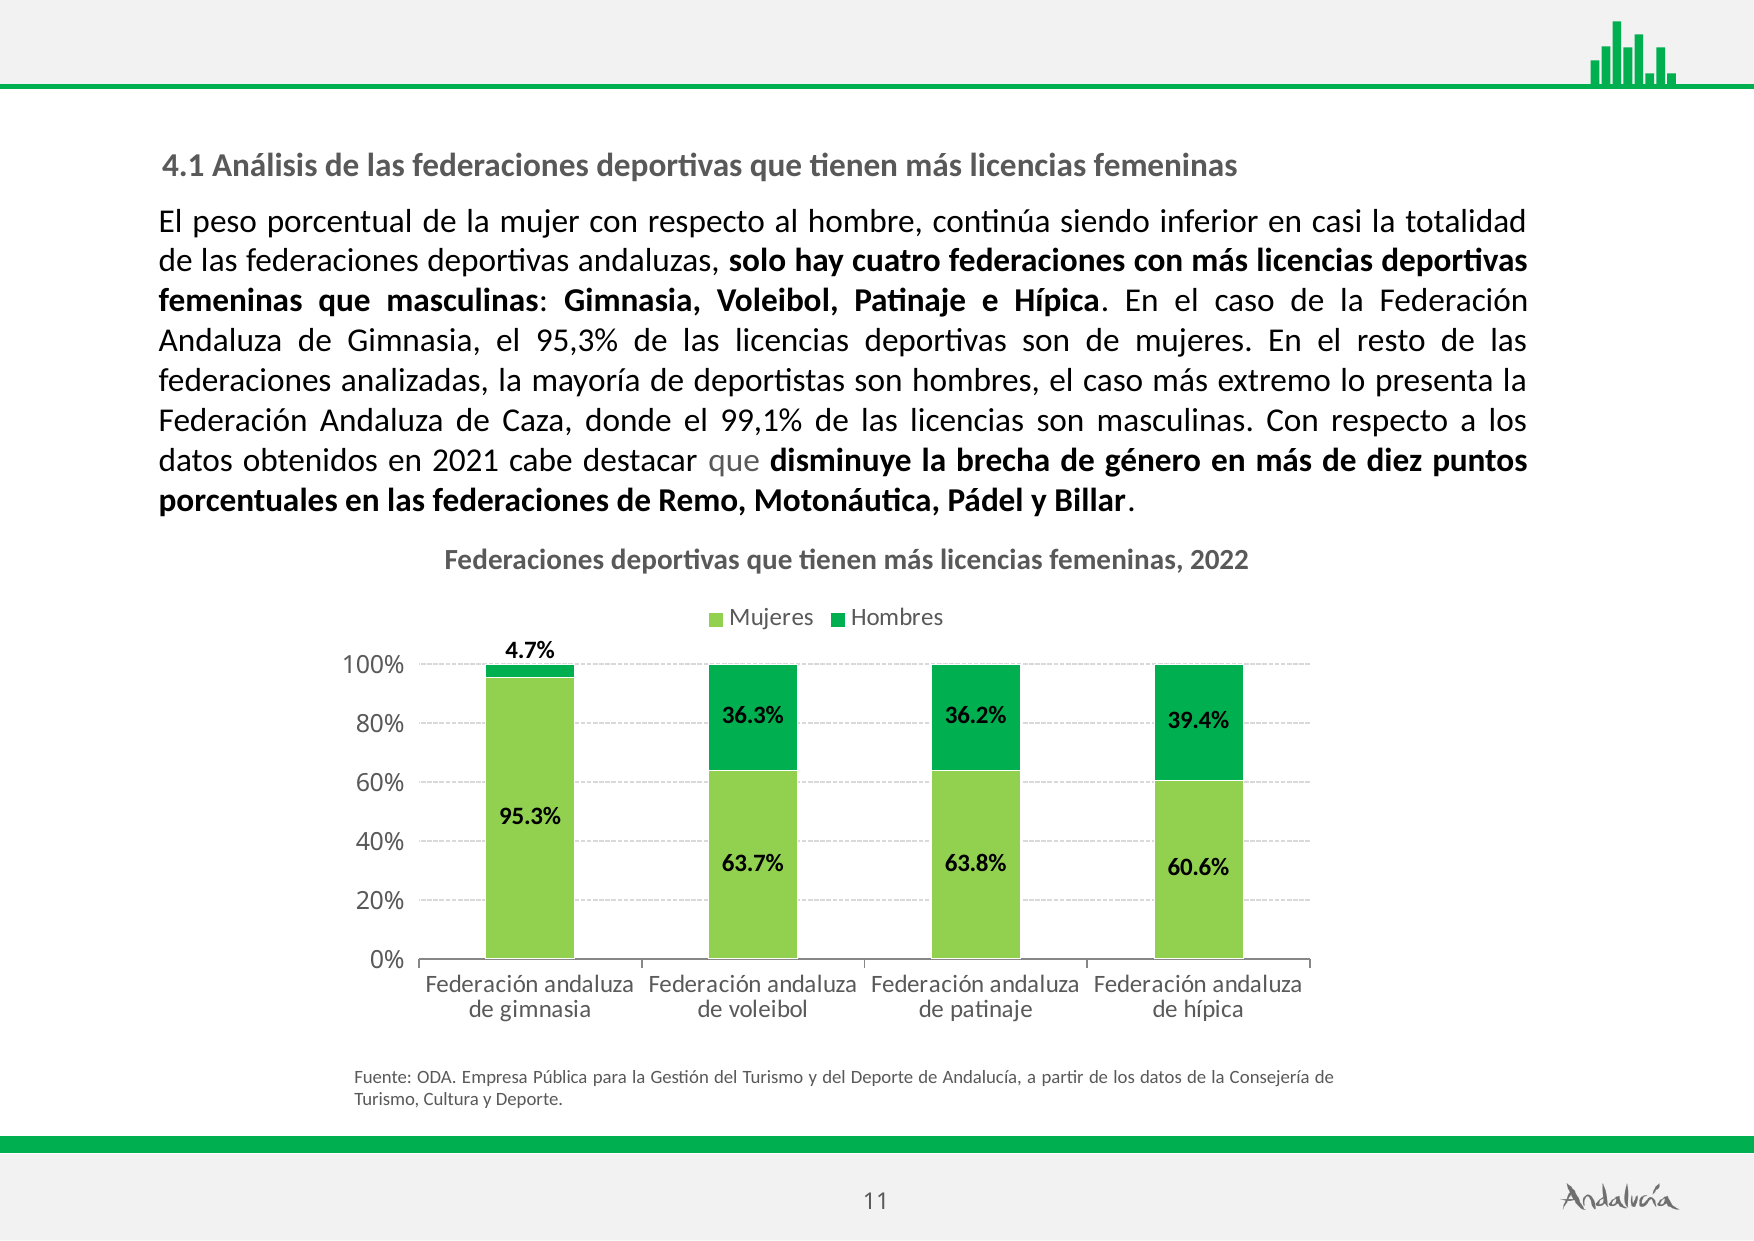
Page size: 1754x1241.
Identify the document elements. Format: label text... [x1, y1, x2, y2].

chart [321, 589, 1331, 1033]
text_box 4.1 Análisis de las federaciones deportivas que tienen más licencias femeninas [147, 135, 1541, 191]
text_box Federaciones deportivas que tienen más licencias femeninas, 2022 [321, 533, 1374, 583]
text_box El peso porcentual de la mujer con respecto al hombre, continúa siendo inferior en casi la totalidad de las federaciones deportivas andaluzas, solo hay cuatro federaciones con más licencias deportivas femeninas que masculinas: Gimnasia, Voleibol, Patinaje e Hípica. En el caso de la Federación Andaluza de Gimnasia, el 95,3% de las licencias deportivas son de mujeres. En el resto de las federaciones analizadas, la mayoría de deportistas son hombres, el caso más extremo lo presenta la Federación Andaluza de Caza, donde el 99,1% de las licencias son masculinas. Con respecto a los datos obtenidos en 2021 cabe destacar que disminuye la brecha de género en más de diez puntos porcentuales en las federaciones de Remo, Motonáutica, Pádel y Billar. [143, 191, 1544, 526]
picture [1560, 1183, 1680, 1210]
text_box Fuente: ODA. Empresa Pública para la Gestión del Turismo y del Deporte de Andalucía, a partir de los datos de la Consejería de Turismo, Cultura y Deporte. [339, 1057, 1349, 1117]
